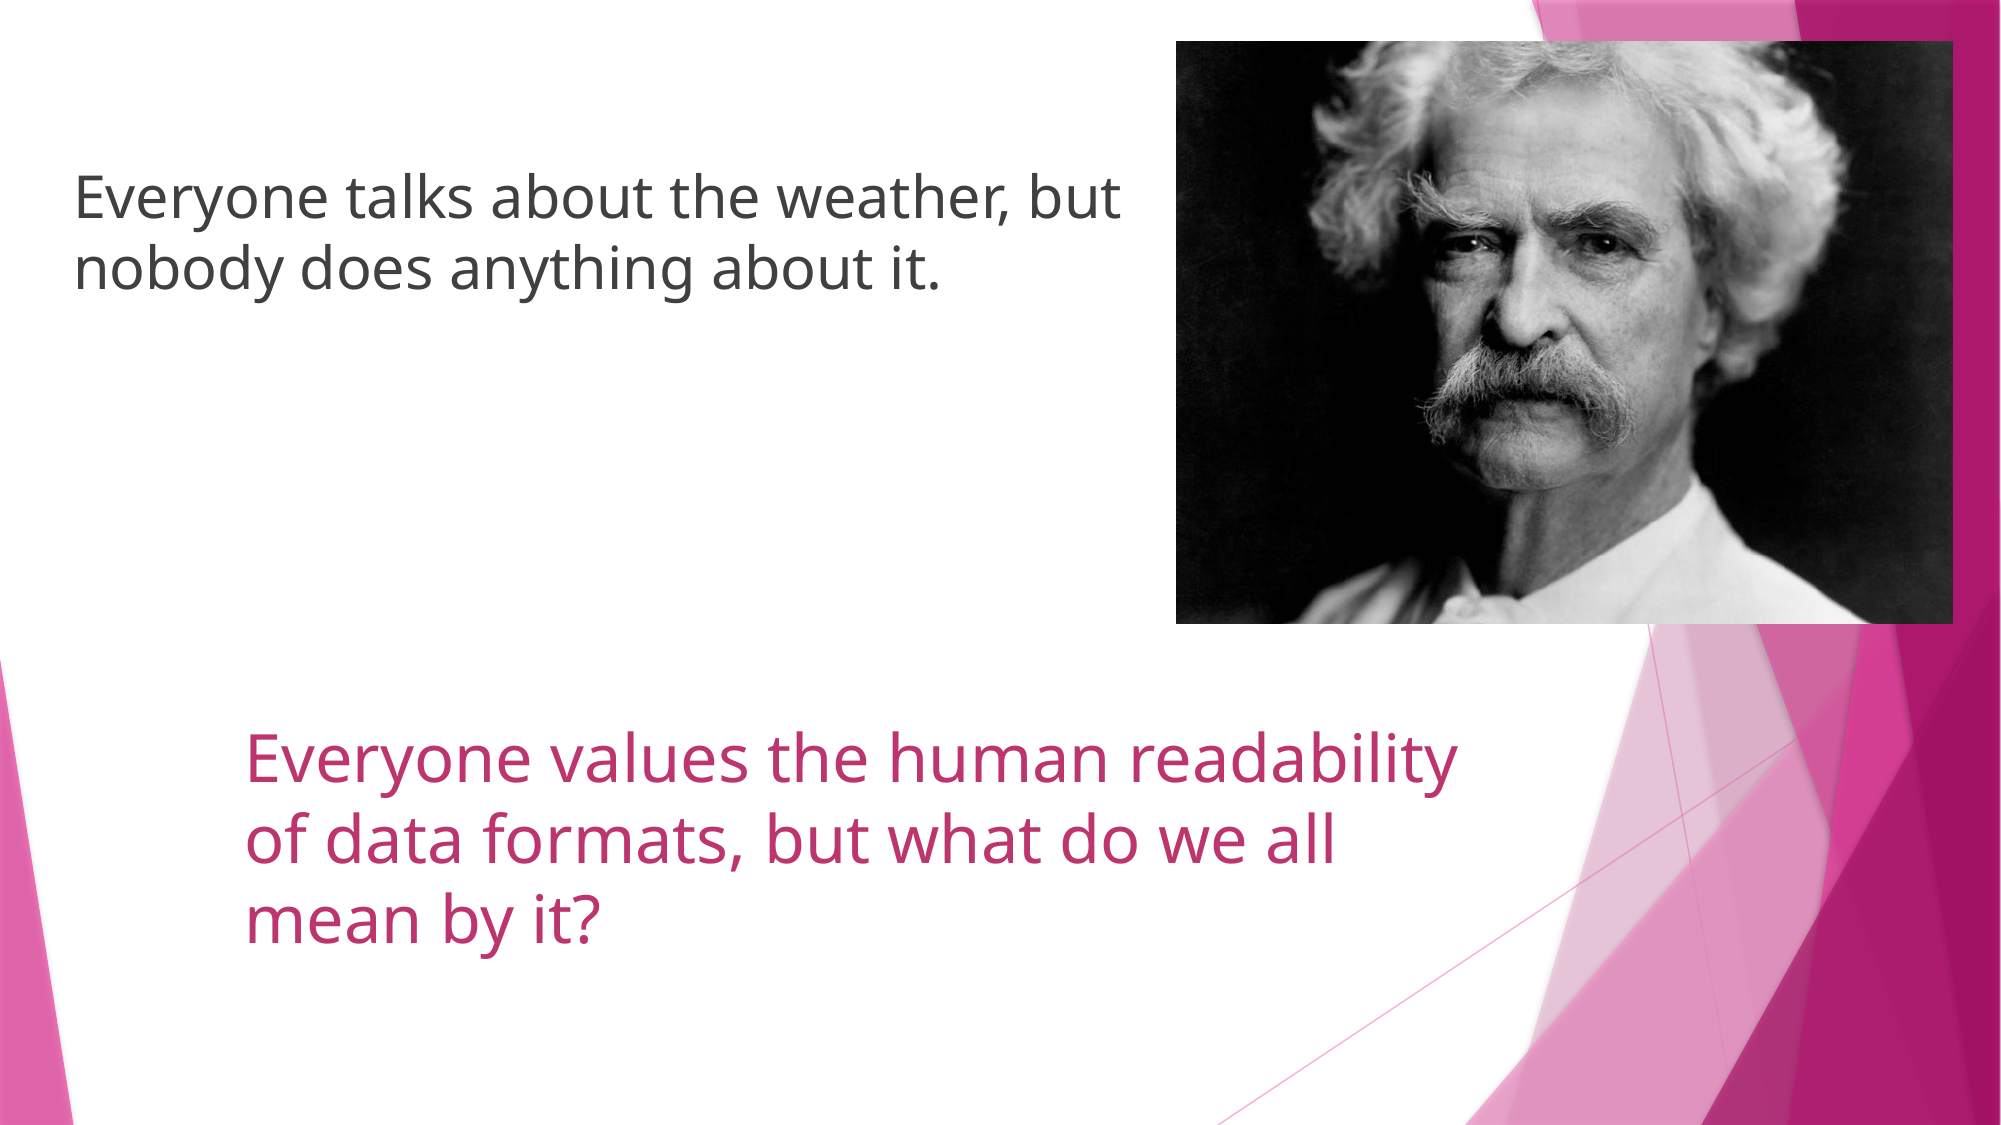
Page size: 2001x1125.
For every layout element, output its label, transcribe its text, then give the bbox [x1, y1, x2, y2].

list Everyone talks about the weather, but nobody does anything about it. [58, 151, 1162, 359]
picture [1176, 41, 1953, 625]
text_box Everyone values the human readability of data formats, but what do we all mean by it? [229, 708, 1519, 997]
